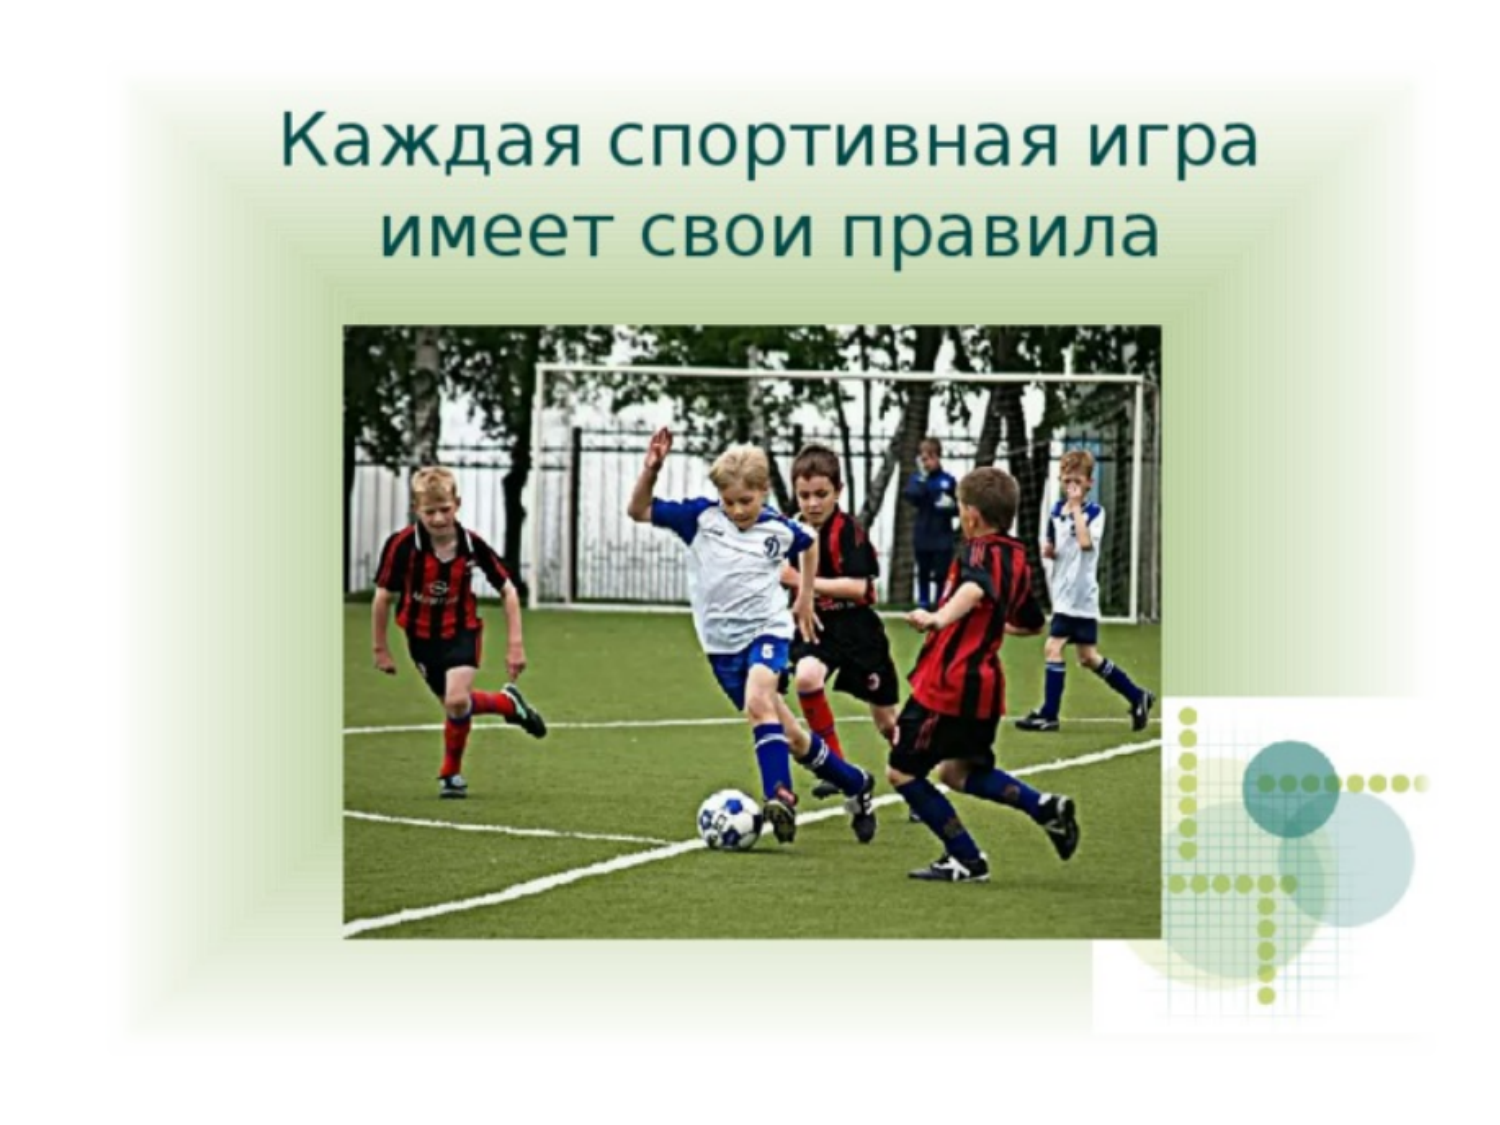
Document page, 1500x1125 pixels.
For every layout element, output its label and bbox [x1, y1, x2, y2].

picture [105, 58, 1439, 1059]
